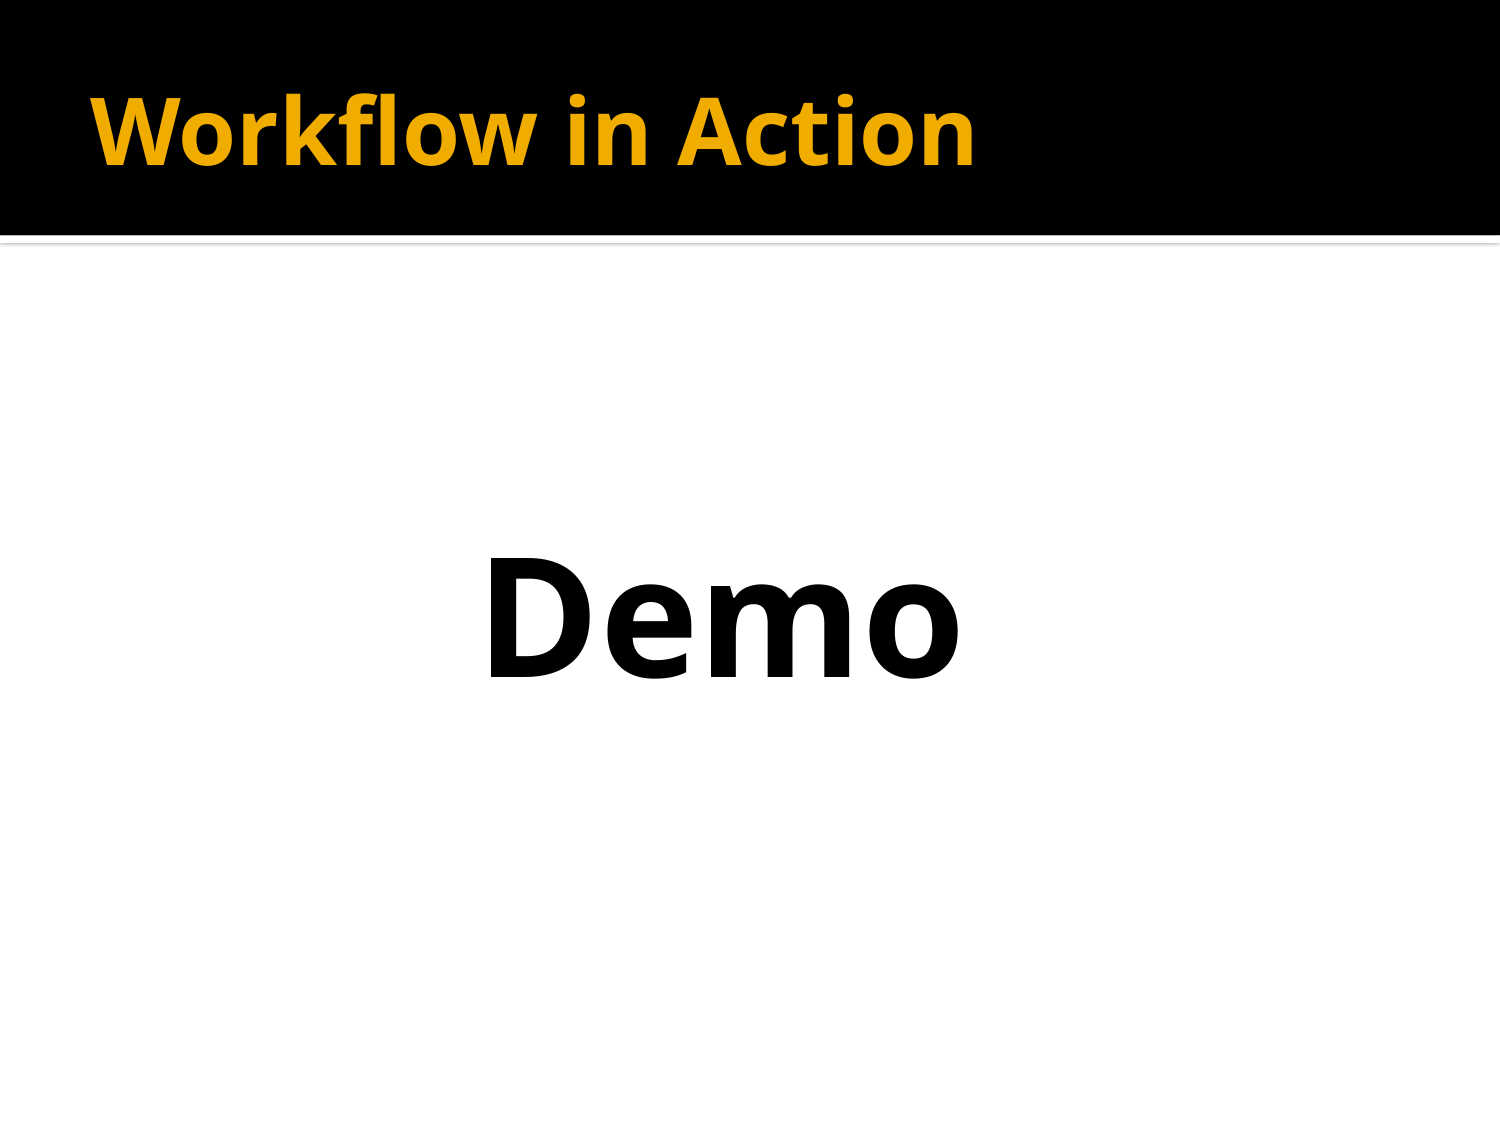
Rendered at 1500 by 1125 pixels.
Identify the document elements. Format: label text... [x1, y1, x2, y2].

title Workflow in Action [75, 25, 1425, 231]
text_box Demo [455, 503, 987, 719]
